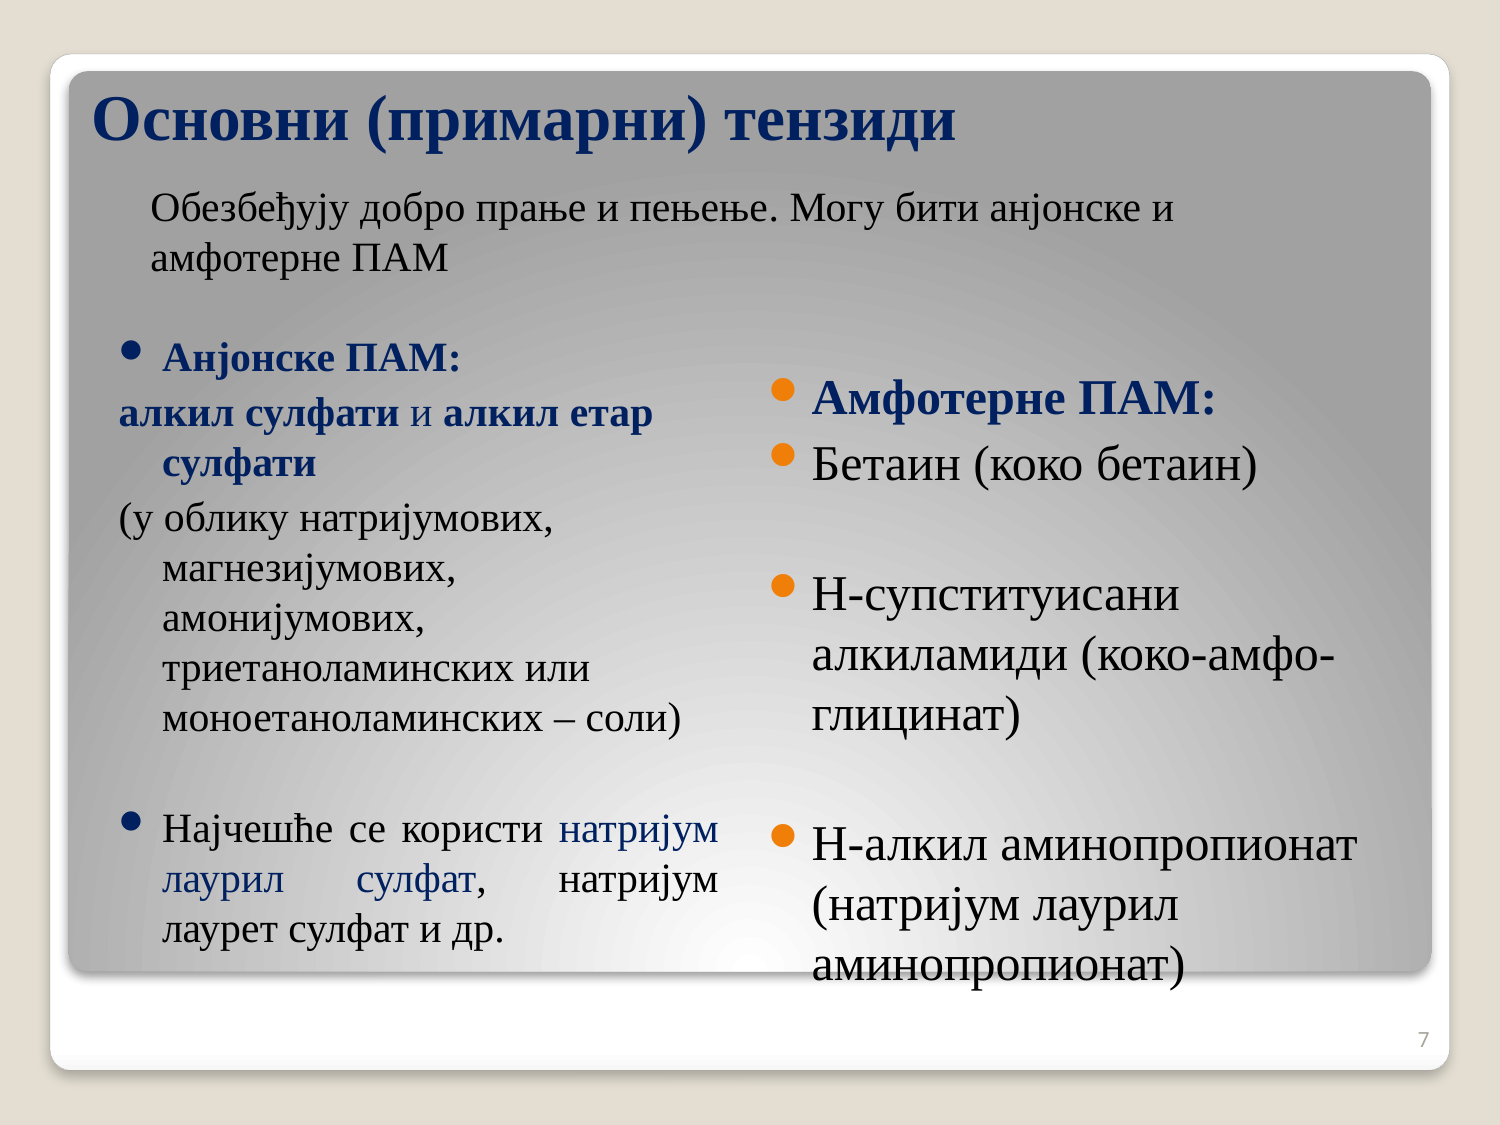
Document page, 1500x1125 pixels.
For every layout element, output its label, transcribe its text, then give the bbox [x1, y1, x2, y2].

slide_number 7 [1369, 1002, 1445, 1063]
list Анјонске ПАМ: алкил сулфати и алкил етар сулфати (у облику натријумових, магнезијумових, амонијумових, триетаноламинских или моноетаноламинских – соли) Најчешће се користи натријум лаурил сулфат, натријум лаурет сулфат и др. [88, 314, 734, 1035]
title Основни (примарни) тензиди [76, 66, 1420, 239]
text_box Обезбеђују добро прање и пењење. Могу бити анјонске и амфотерне ПАМ [135, 172, 1388, 288]
list Амфотерне ПАМ: Бетаин (коко бетаин) Н-супституисани алкиламиди (коко-амфо-глицинат) Н-алкил аминопропионат (натријум лаурил аминопропионат) [738, 349, 1419, 1070]
